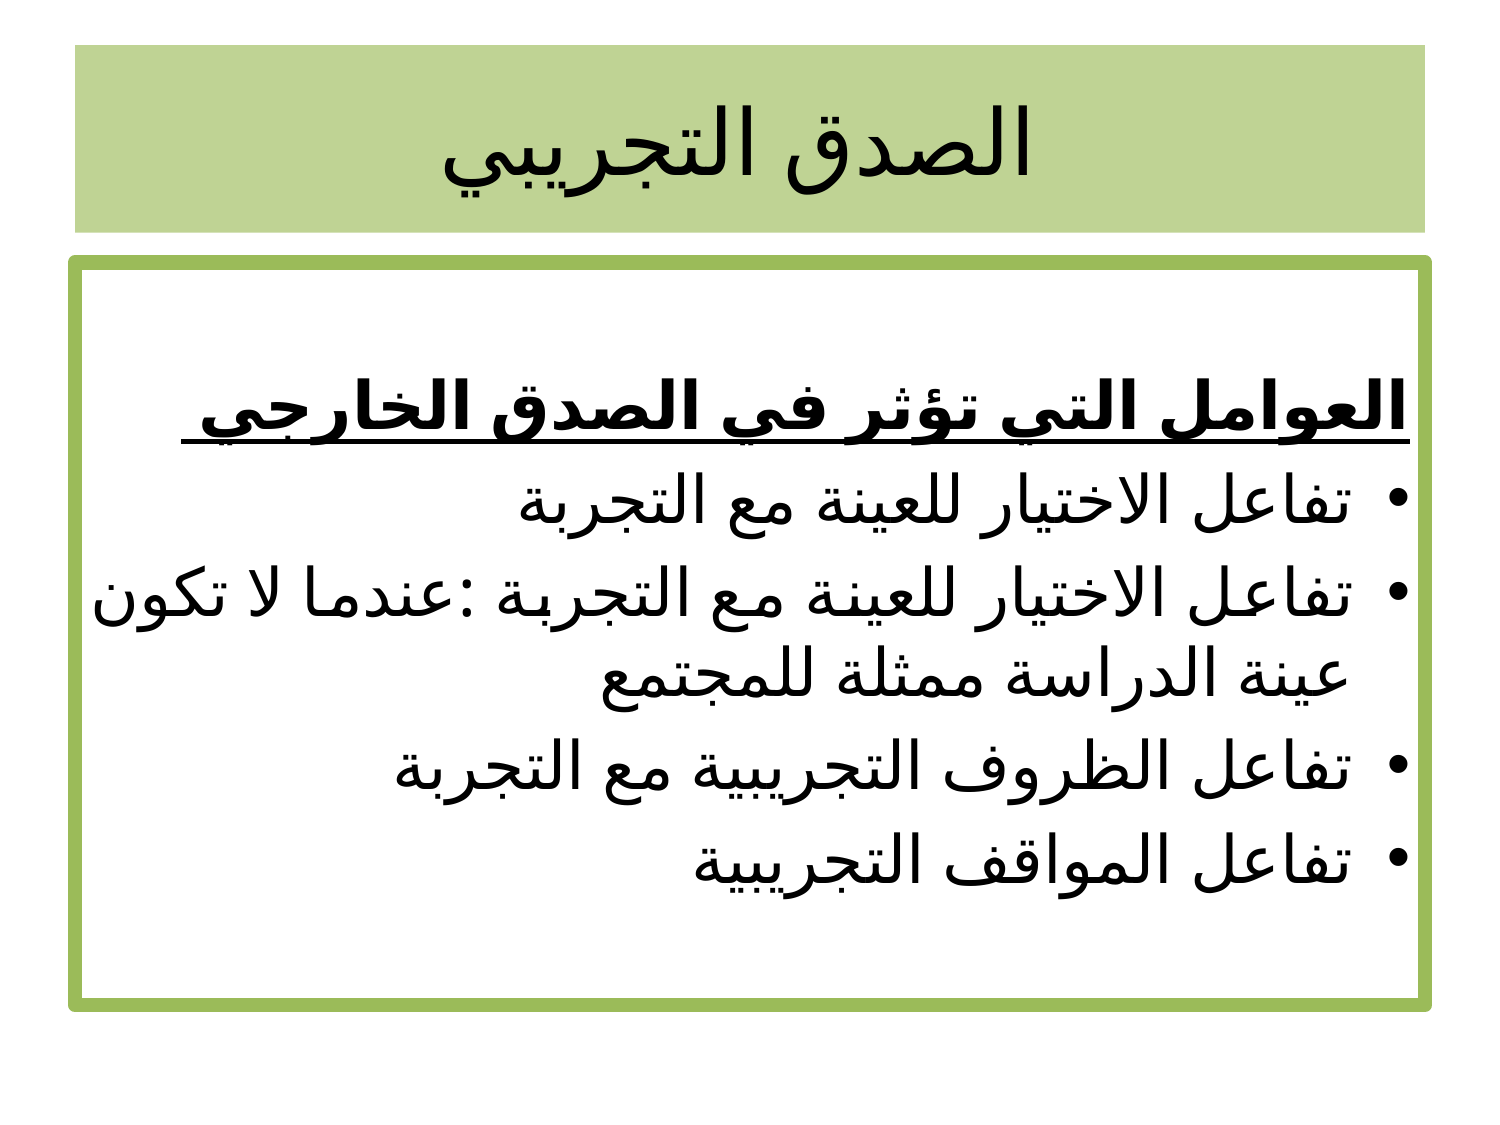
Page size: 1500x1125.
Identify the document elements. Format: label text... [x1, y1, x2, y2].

list العوامل التي تؤثر في الصدق الخارجي تفاعل الاختيار للعينة مع التجربة تفاعل الاختيار للعينة مع التجربة :عندما لا تكون عينة الدراسة ممثلة للمجتمع تفاعل الظروف التجريبية مع التجربة تفاعل المواقف التجريبية [75, 262, 1425, 1005]
title الصدق التجريبي [75, 45, 1425, 233]
